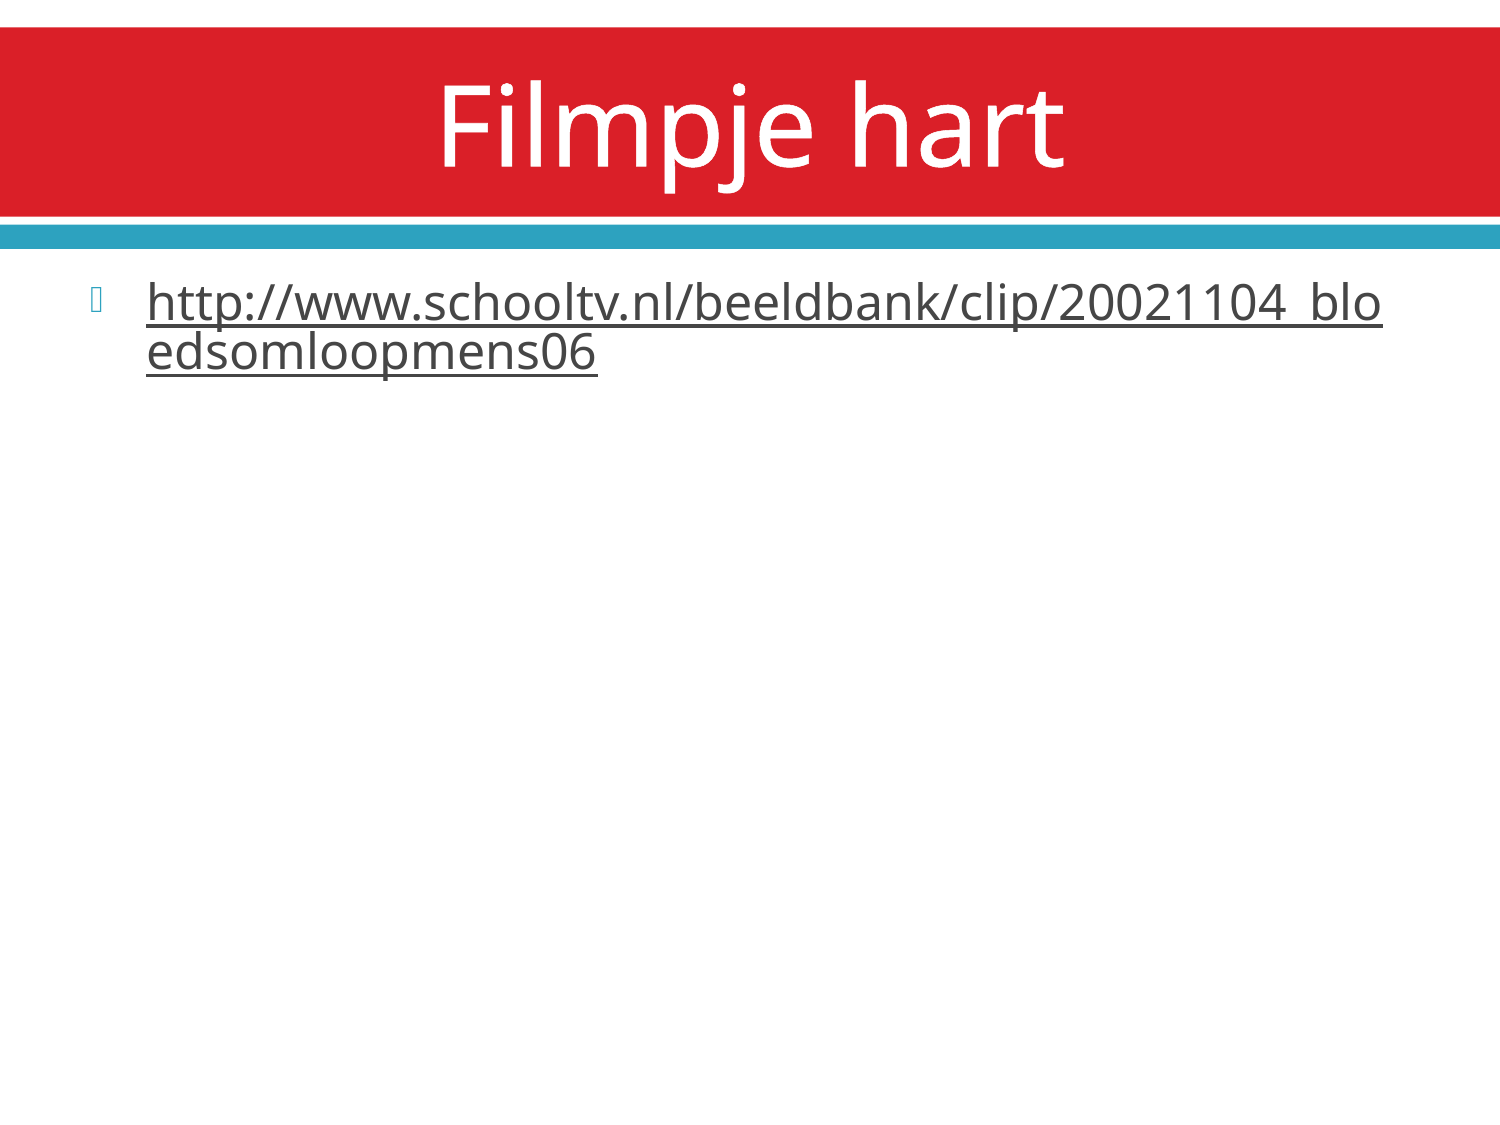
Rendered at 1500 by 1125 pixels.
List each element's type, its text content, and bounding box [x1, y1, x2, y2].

title Filmpje hart [75, 29, 1425, 213]
list http://www.schooltv.nl/beeldbank/clip/20021104_bloedsomloopmens06 [75, 262, 1425, 1005]
